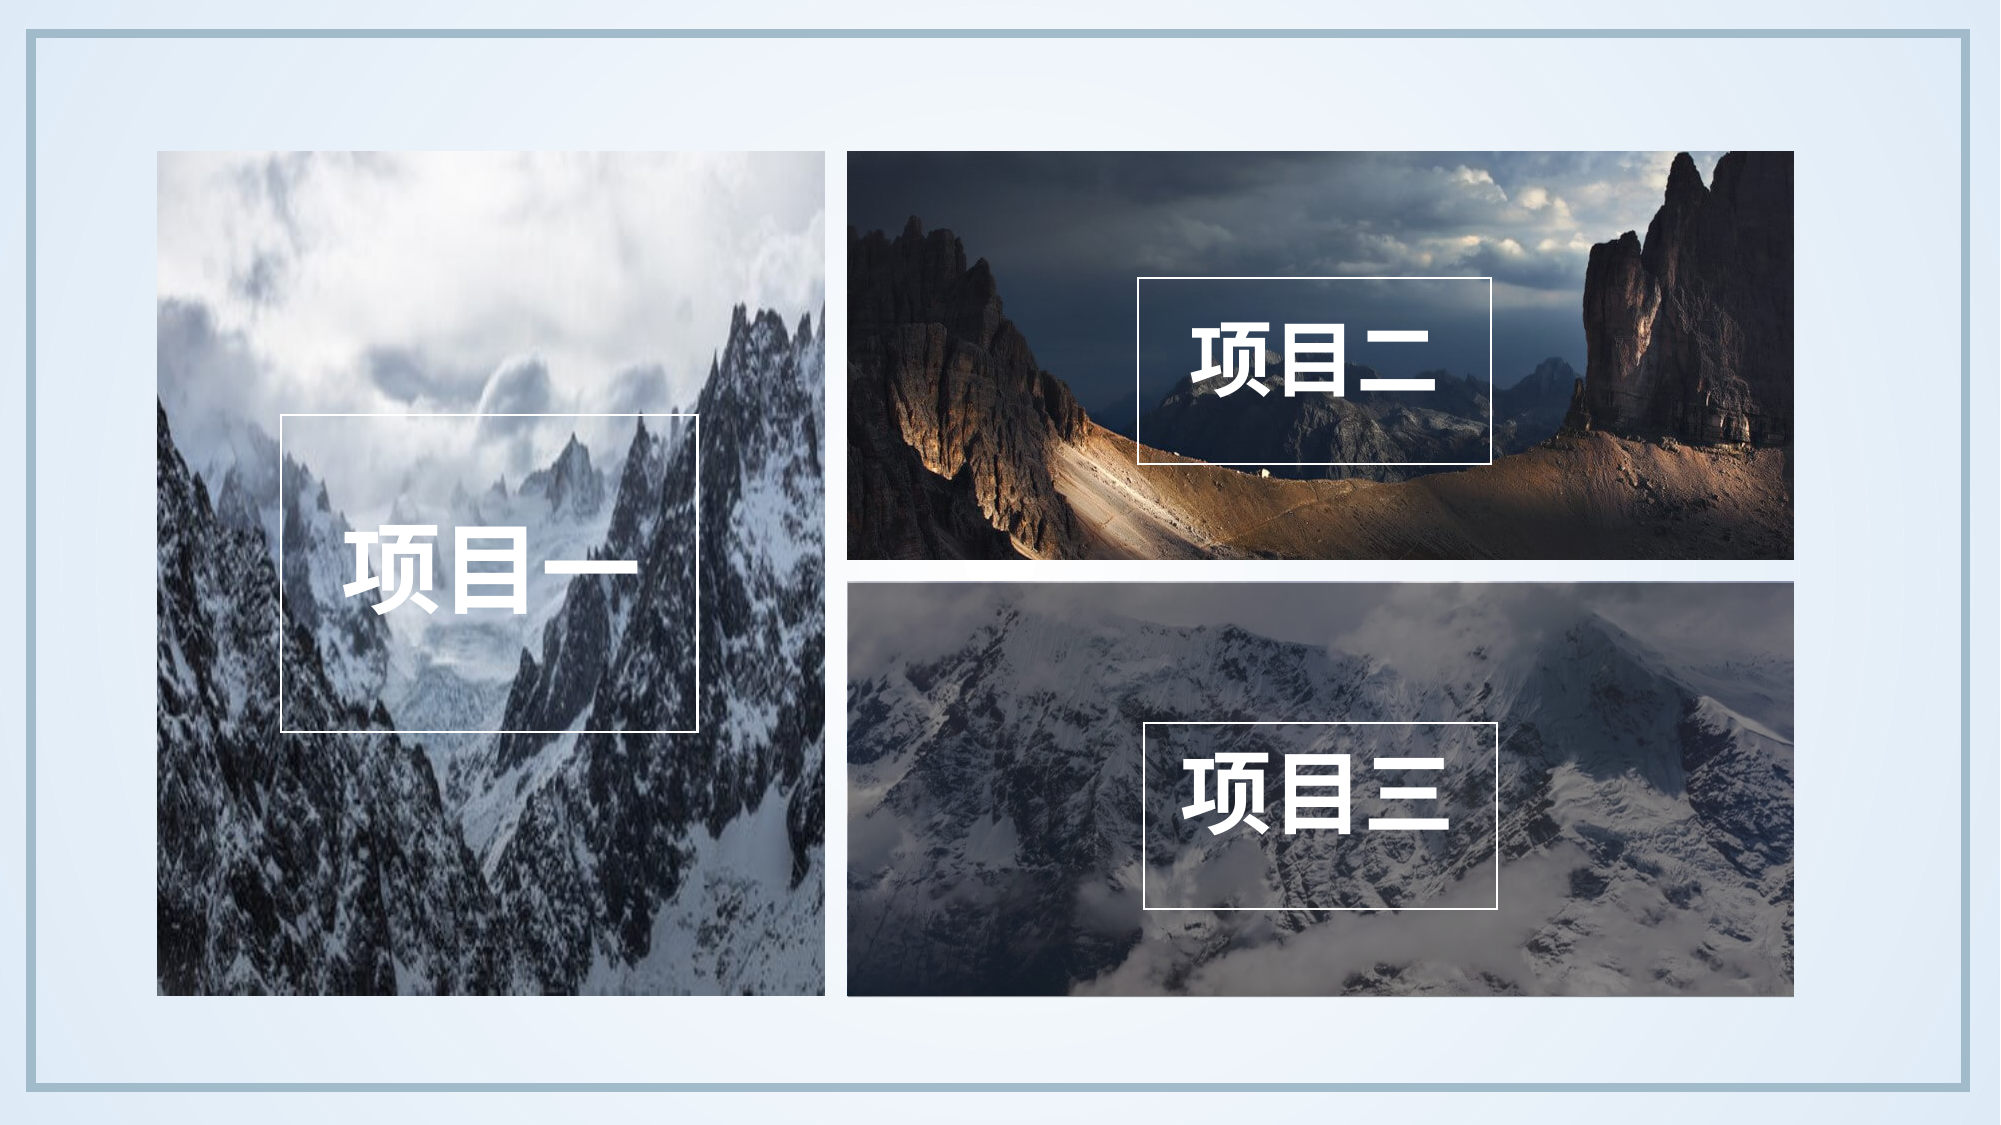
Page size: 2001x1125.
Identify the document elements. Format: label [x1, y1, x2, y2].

picture [847, 151, 1794, 560]
picture [157, 151, 825, 996]
text_box [30, 33, 1966, 1089]
picture [847, 581, 1794, 996]
